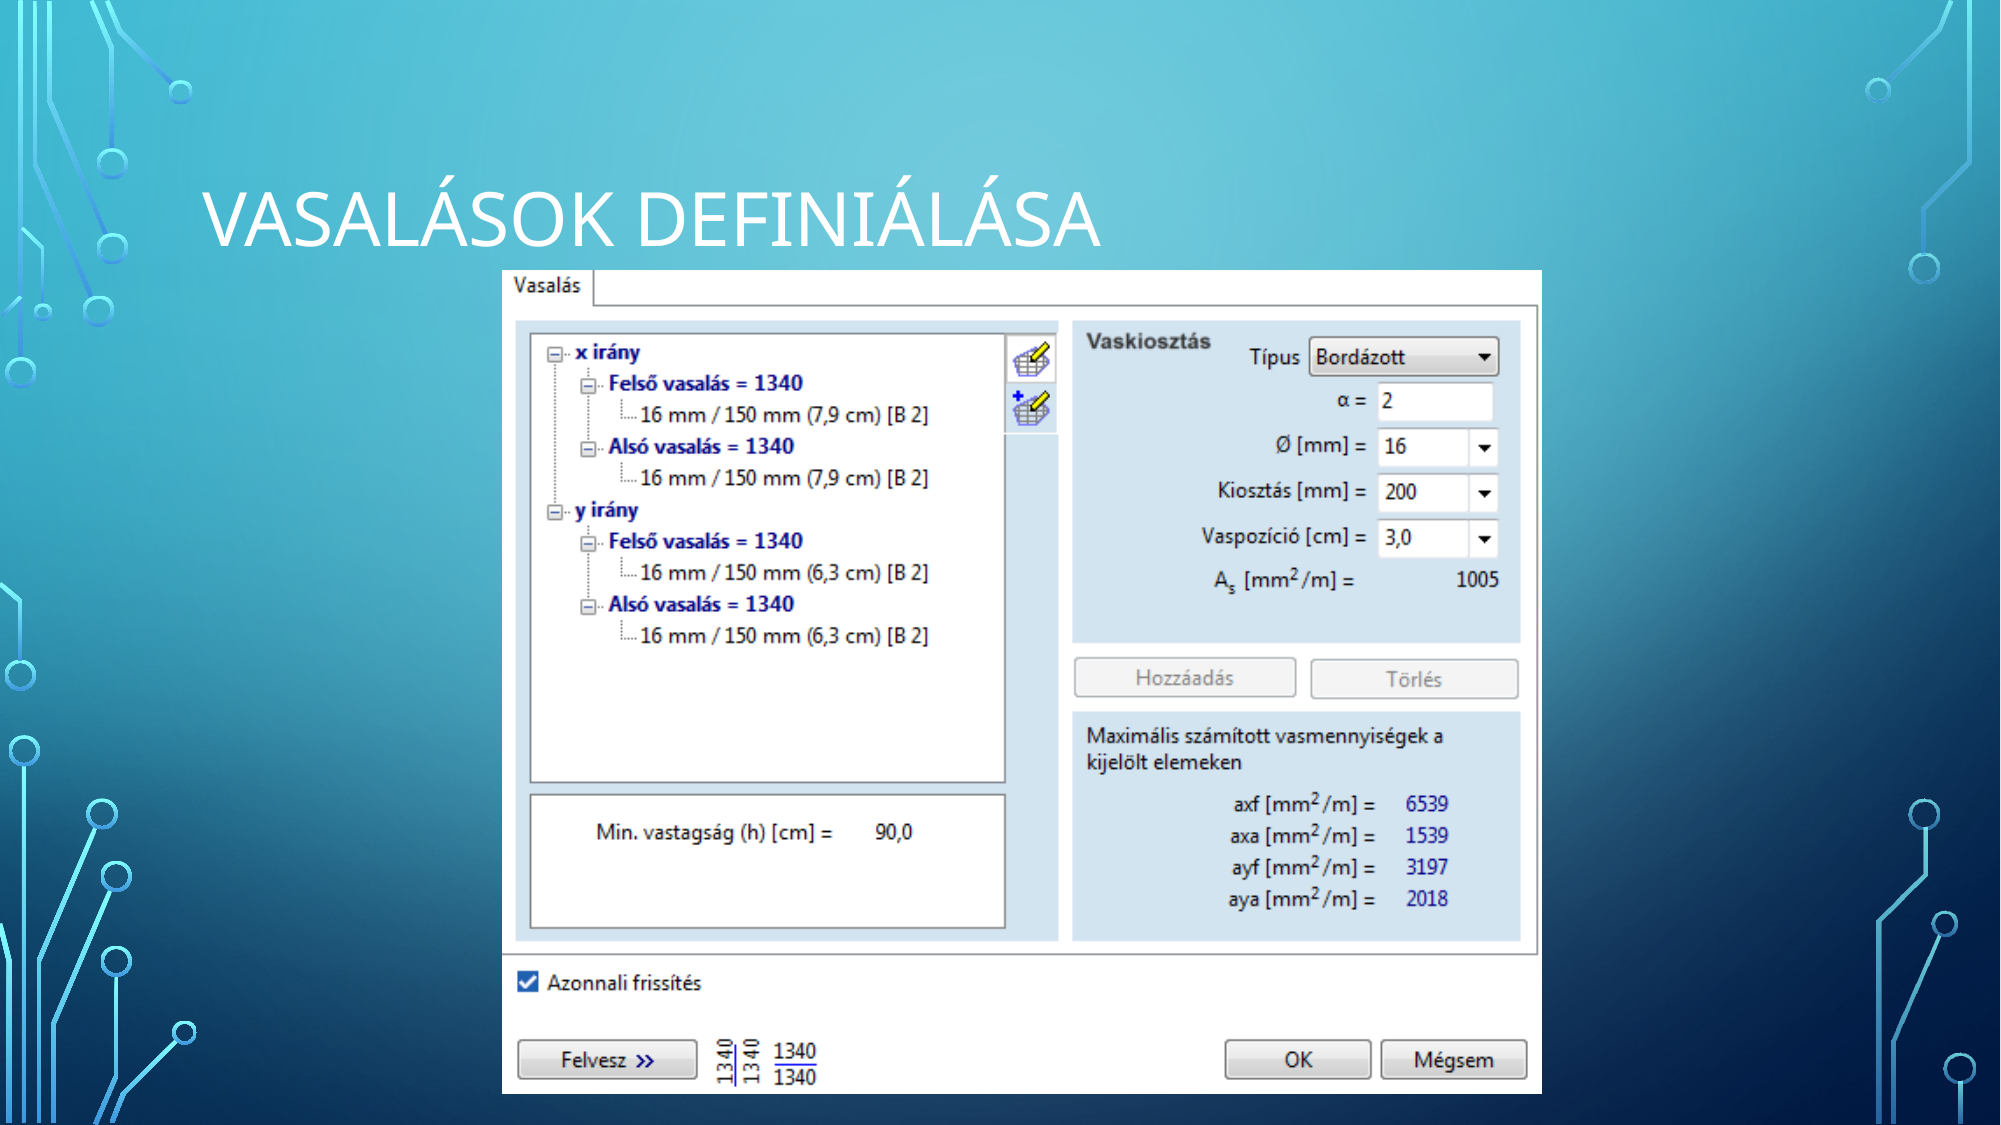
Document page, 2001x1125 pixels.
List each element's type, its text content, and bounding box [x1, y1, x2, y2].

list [501, 270, 1542, 1094]
title Vasalások definiálása [187, 101, 1813, 344]
